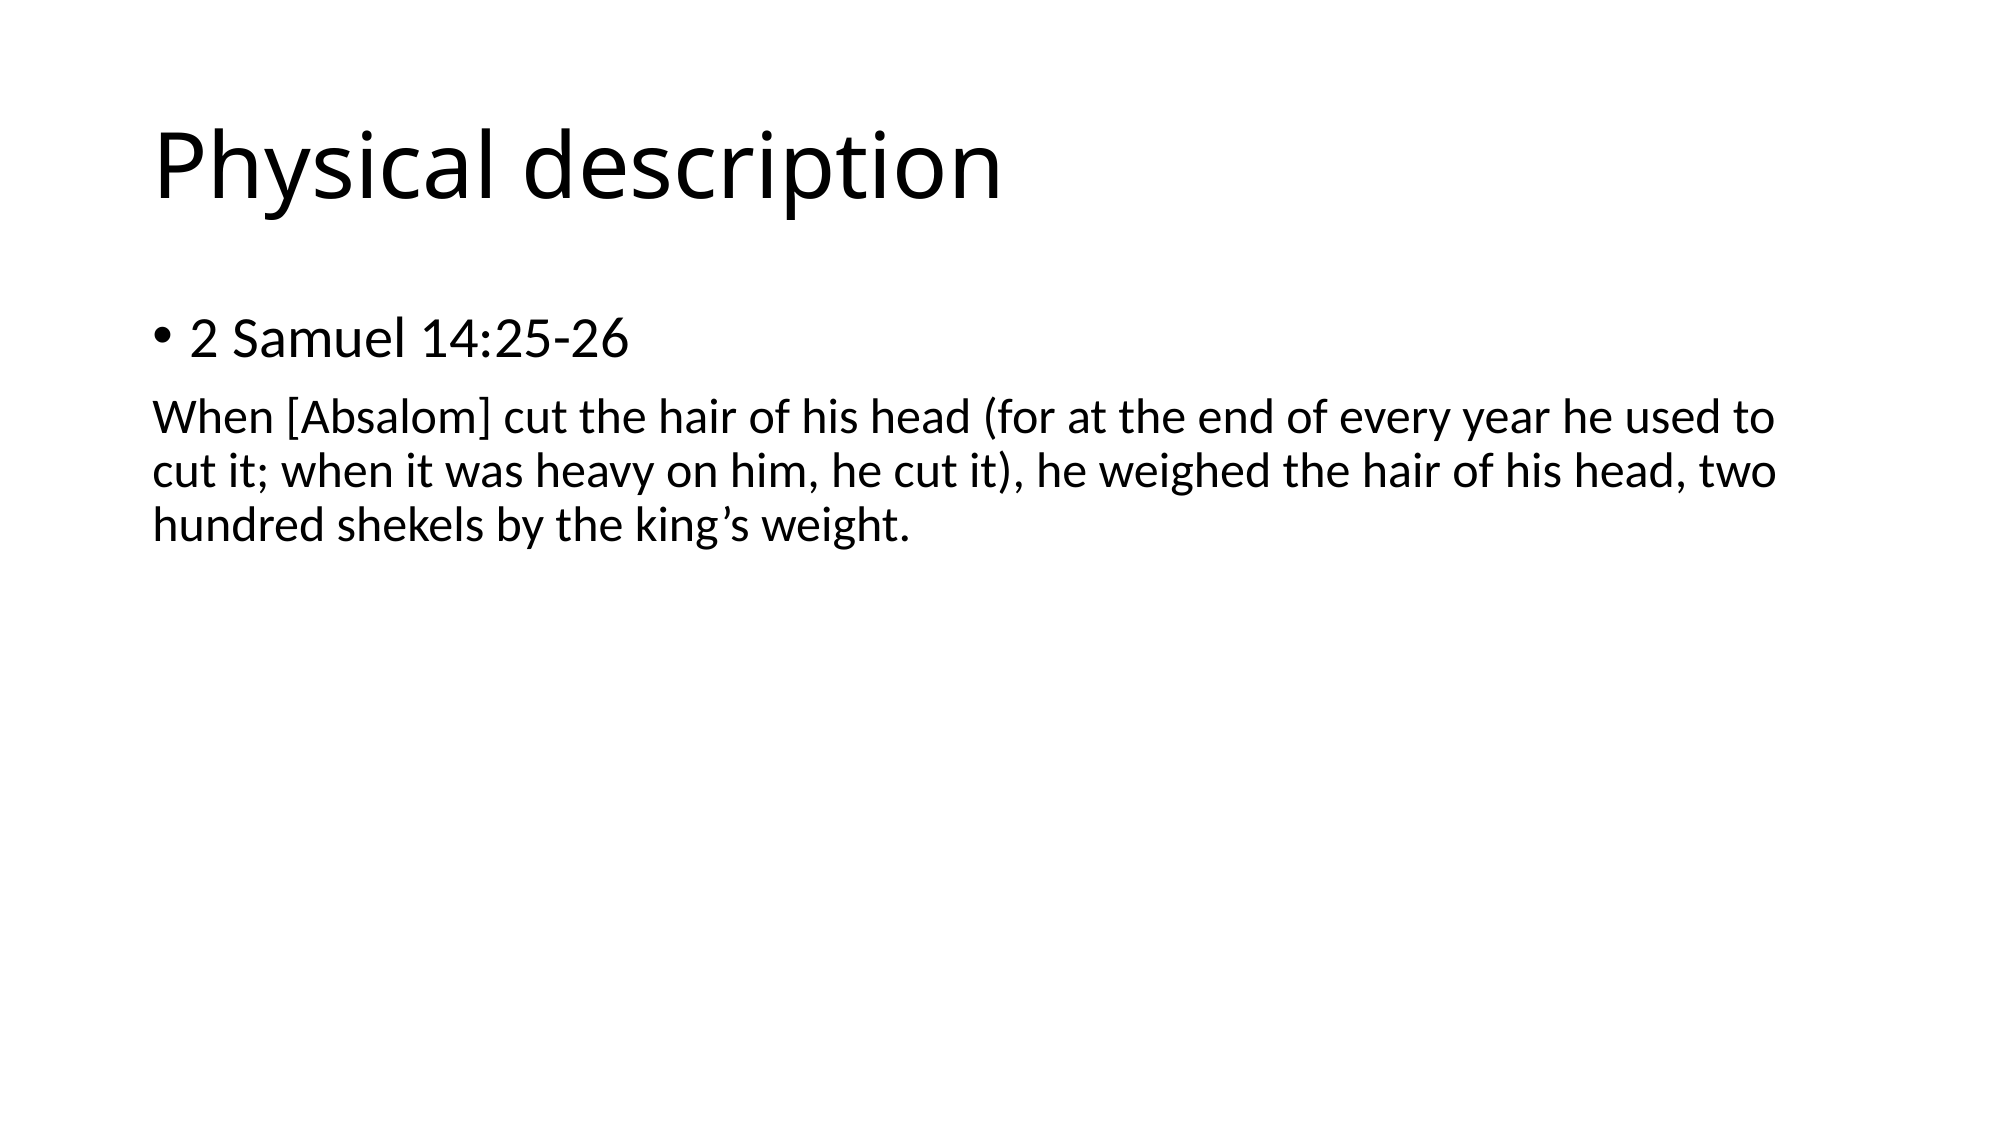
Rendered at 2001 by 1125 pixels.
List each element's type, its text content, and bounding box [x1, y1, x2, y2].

list 2 Samuel 14:25-26 When [Absalom] cut the hair of his head (for at the end of every year he used to cut it; when it was heavy on him, he cut it), he weighed the hair of his head, two hundred shekels by the king’s weight. [137, 299, 1863, 1014]
title Physical description [137, 59, 1863, 278]
